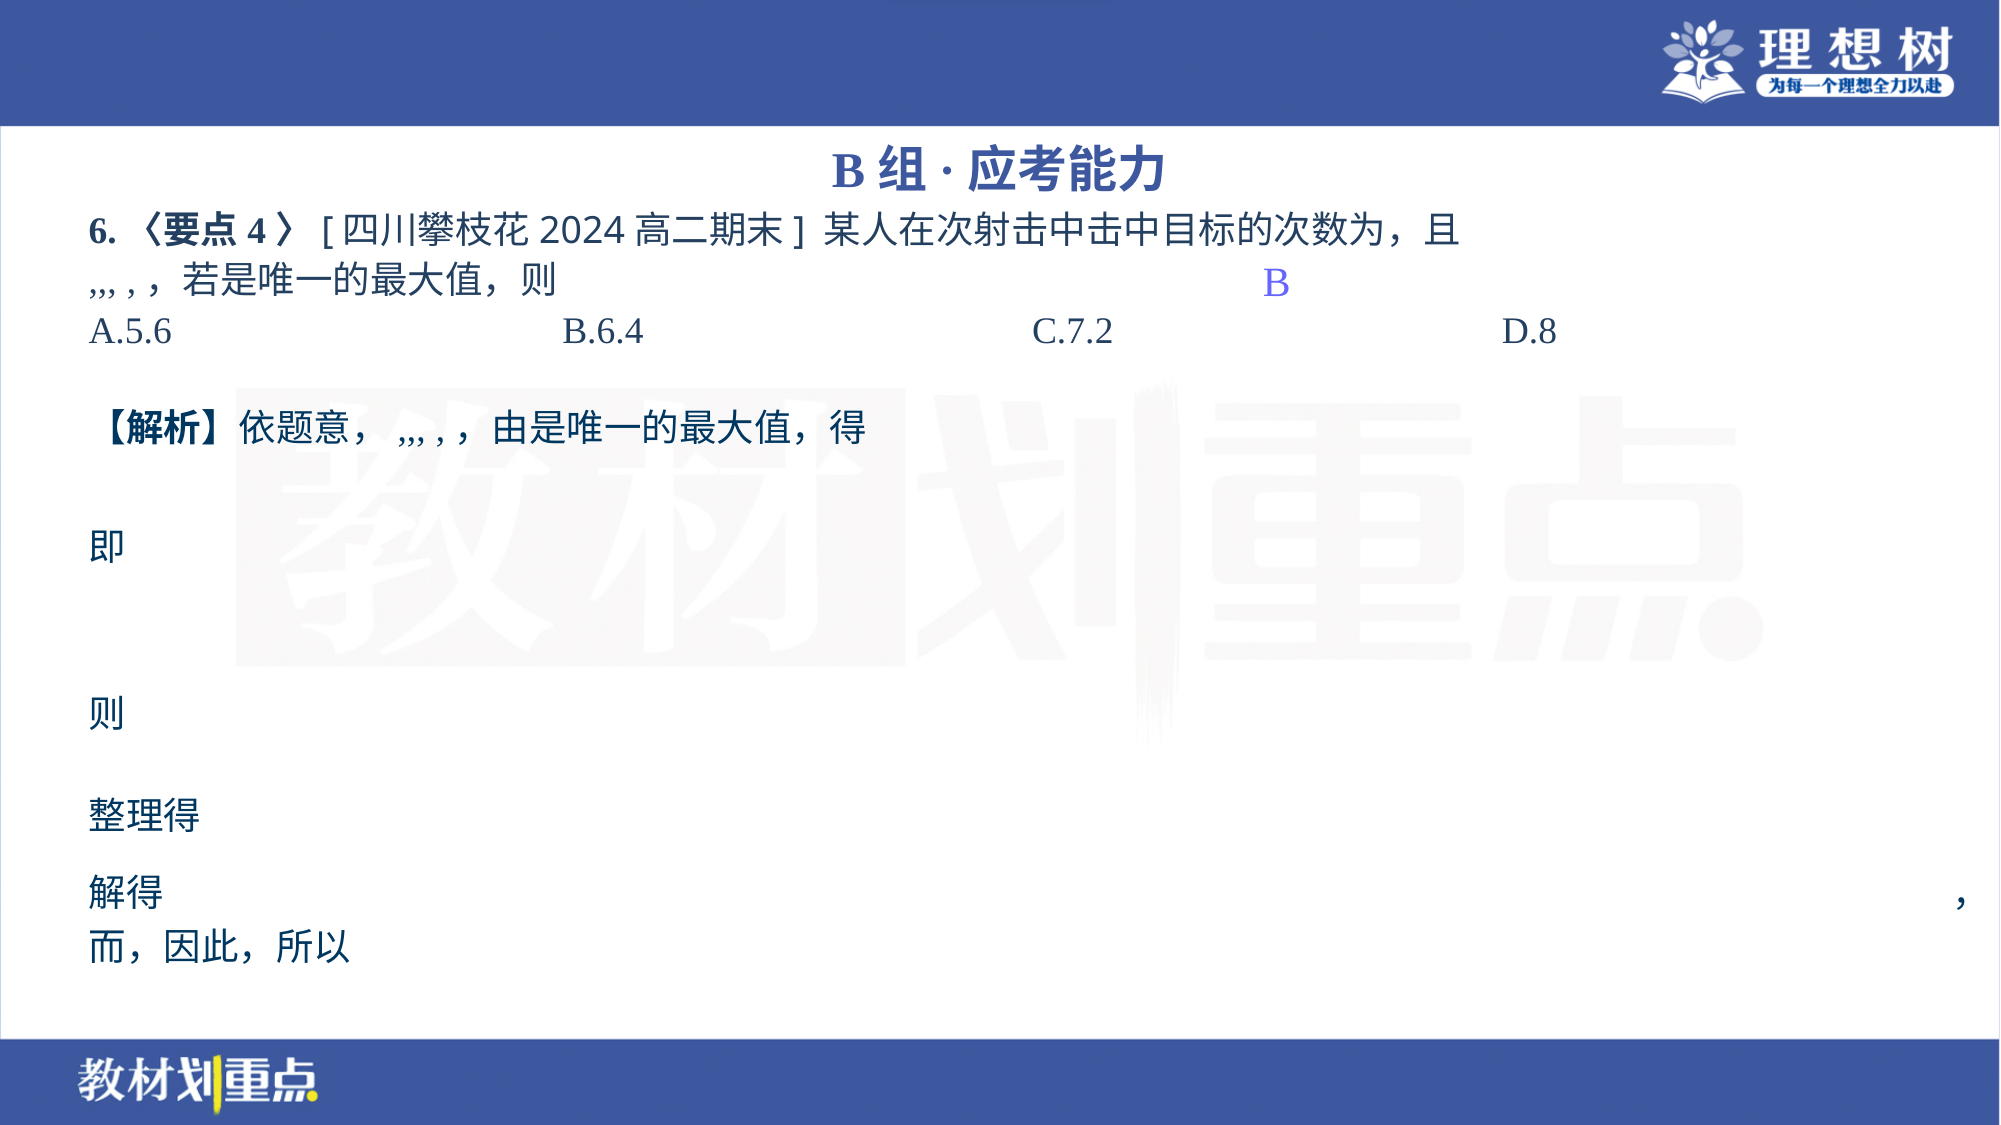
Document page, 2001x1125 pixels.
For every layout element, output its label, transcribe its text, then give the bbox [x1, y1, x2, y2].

text_box B组·应考能力 [88, 135, 1911, 196]
text_box A.5.6 B.6.4 C.7.2 D.8 [88, 298, 1911, 347]
picture [0, 0, 2000, 1125]
text_box B [1247, 252, 1306, 298]
